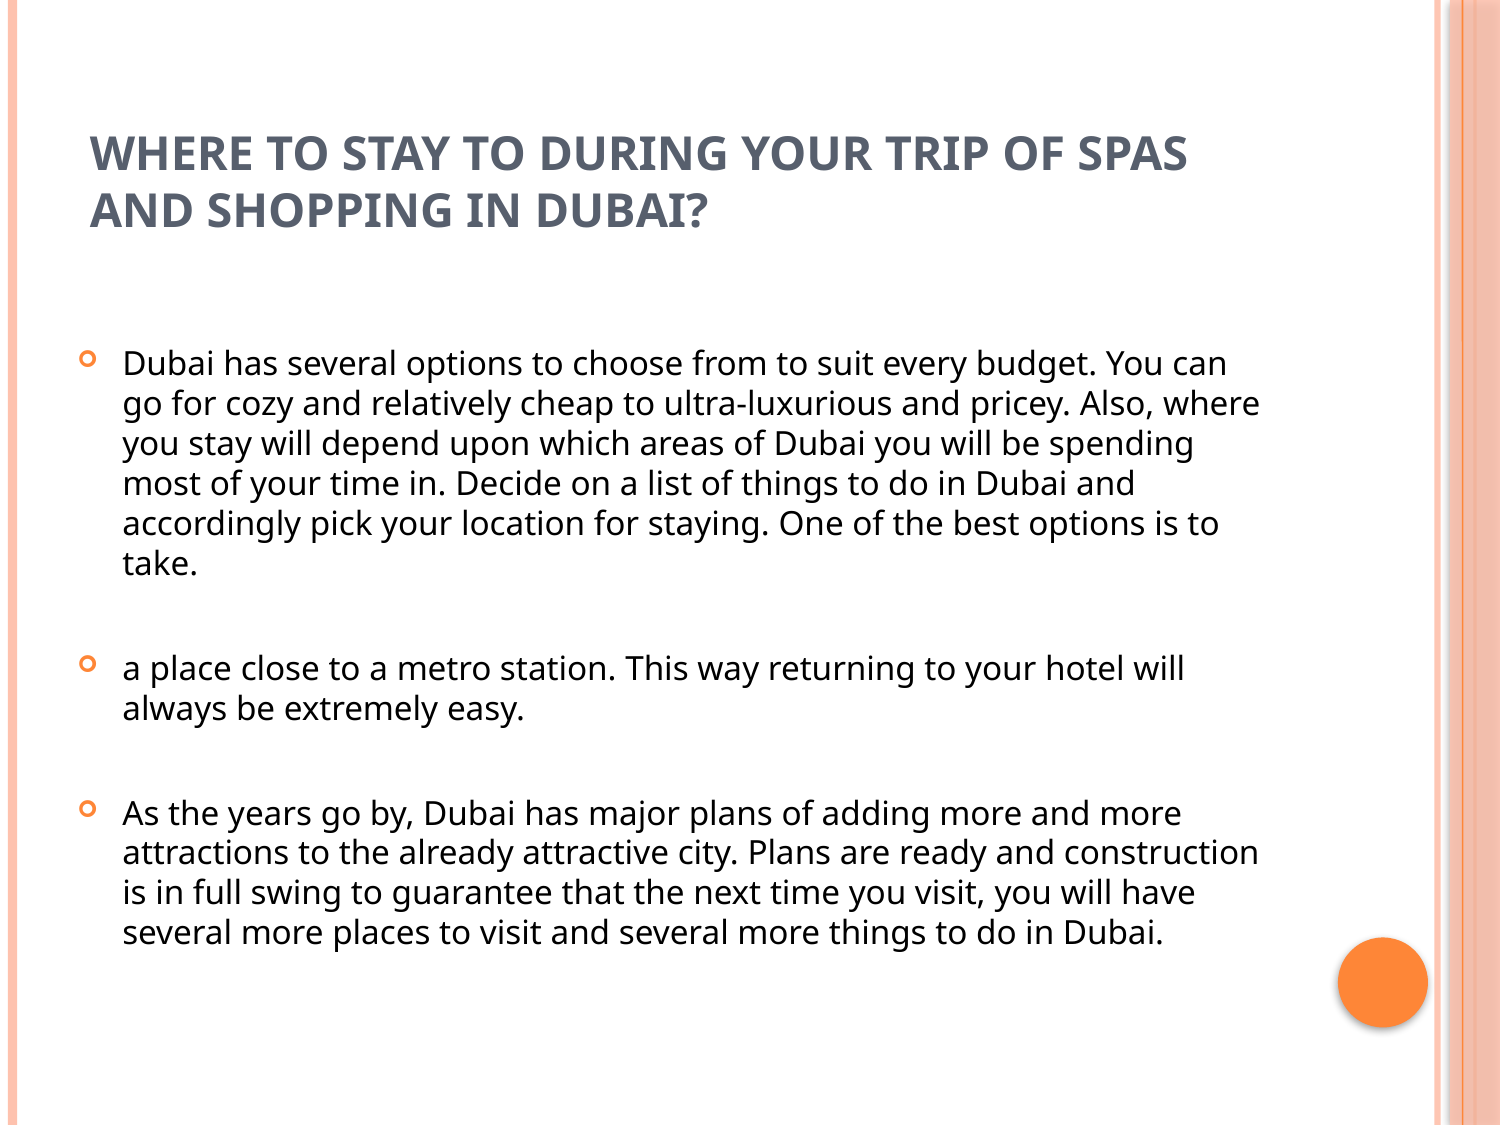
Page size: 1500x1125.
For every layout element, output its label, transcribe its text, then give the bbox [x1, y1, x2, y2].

title Where to stay to during your trip of spas and shopping in Dubai? [75, 112, 1300, 300]
list Dubai has several options to choose from to suit every budget. You can go for cozy and relatively cheap to ultra-luxurious and pricey. Also, where you stay will depend upon which areas of Dubai you will be spending most of your time in. Decide on a list of things to do in Dubai and accordingly pick your location for staying. One of the best options is to take. a place close to a metro station. This way returning to your hotel will always be extremely easy. As the years go by, Dubai has major plans of adding more and more attractions to the already attractive city. Plans are ready and construction is in full swing to guarantee that the next time you visit, you will have several more places to visit and several more things to do in Dubai. [62, 262, 1288, 1012]
